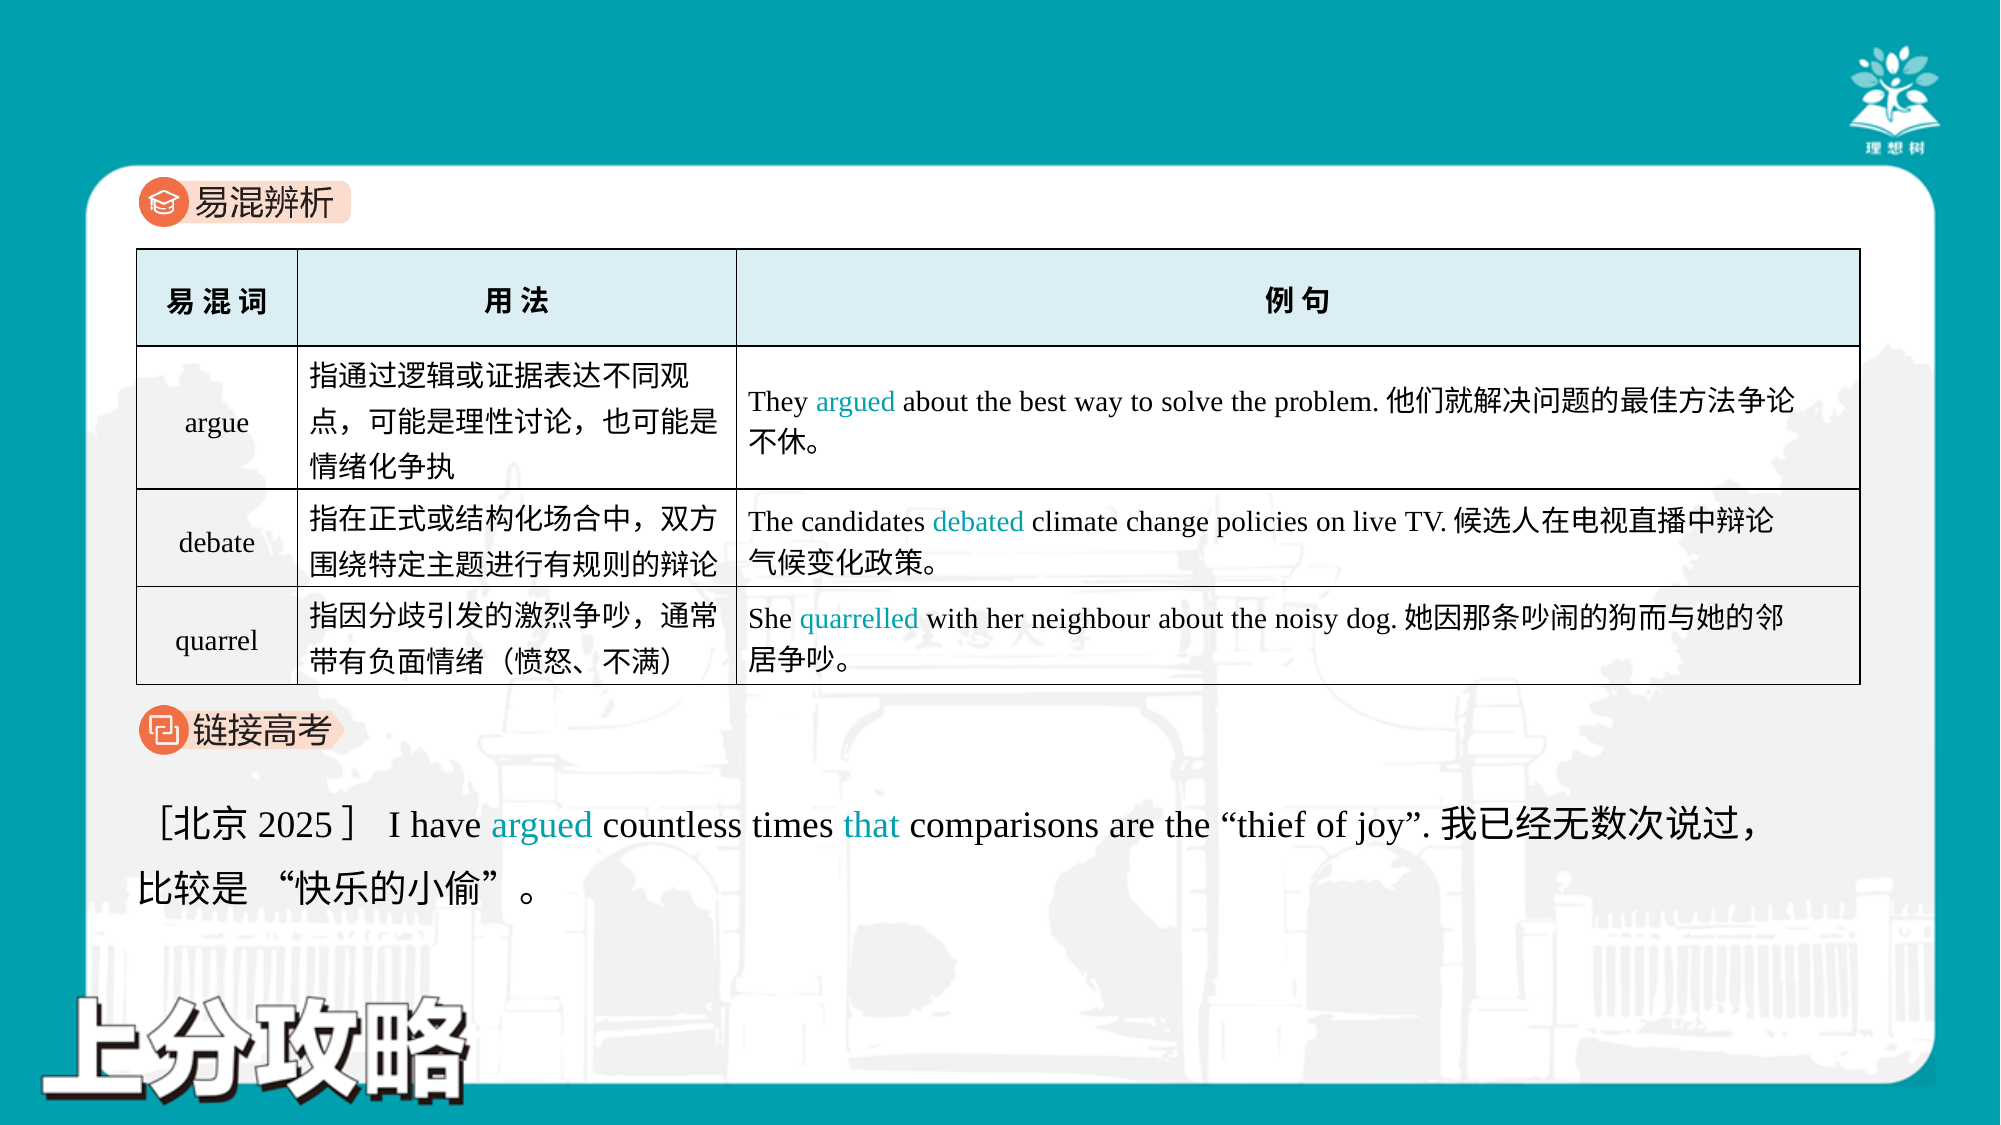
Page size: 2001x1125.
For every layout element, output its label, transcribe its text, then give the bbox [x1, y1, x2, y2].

table_cell 指因分歧引发的激烈争吵，通常带有负面情绪（愤怒、不满） [298, 587, 736, 684]
table_cell 指在正式或结构化场合中，双方围绕特定主题进行有规则的辩论 [298, 490, 736, 586]
text_box ［北京2025］I have argued countless times that comparisons are the “thief of joy”.我已经无数次说过， 比较是 “快乐的小偷”。#102 [136, 776, 1865, 902]
table_cell 指通过逻辑或证据表达不同观点，可能是理性讨论，也可能是情绪化争执 [298, 347, 736, 488]
table_cell She quarrelled with her neighbour about the noisy dog.她因那条吵闹的狗而与她的邻 居争吵。 [737, 587, 1859, 684]
table_cell argue [137, 347, 297, 488]
table_cell quarrel [137, 587, 297, 684]
table_cell They argued about the best way to solve the problem.他们就解决问题的最佳方法争论 不休。 [737, 347, 1859, 488]
table_header 易 混 词 [137, 250, 297, 345]
table_cell debate [137, 490, 297, 586]
table_header 用 法 [298, 250, 736, 345]
table_cell The candidates debated climate change policies on live TV.候选人在电视直播中辩论 气候变化政策。 [737, 490, 1859, 586]
picture [0, 0, 2000, 1125]
table_header 例 句 [737, 250, 1859, 345]
